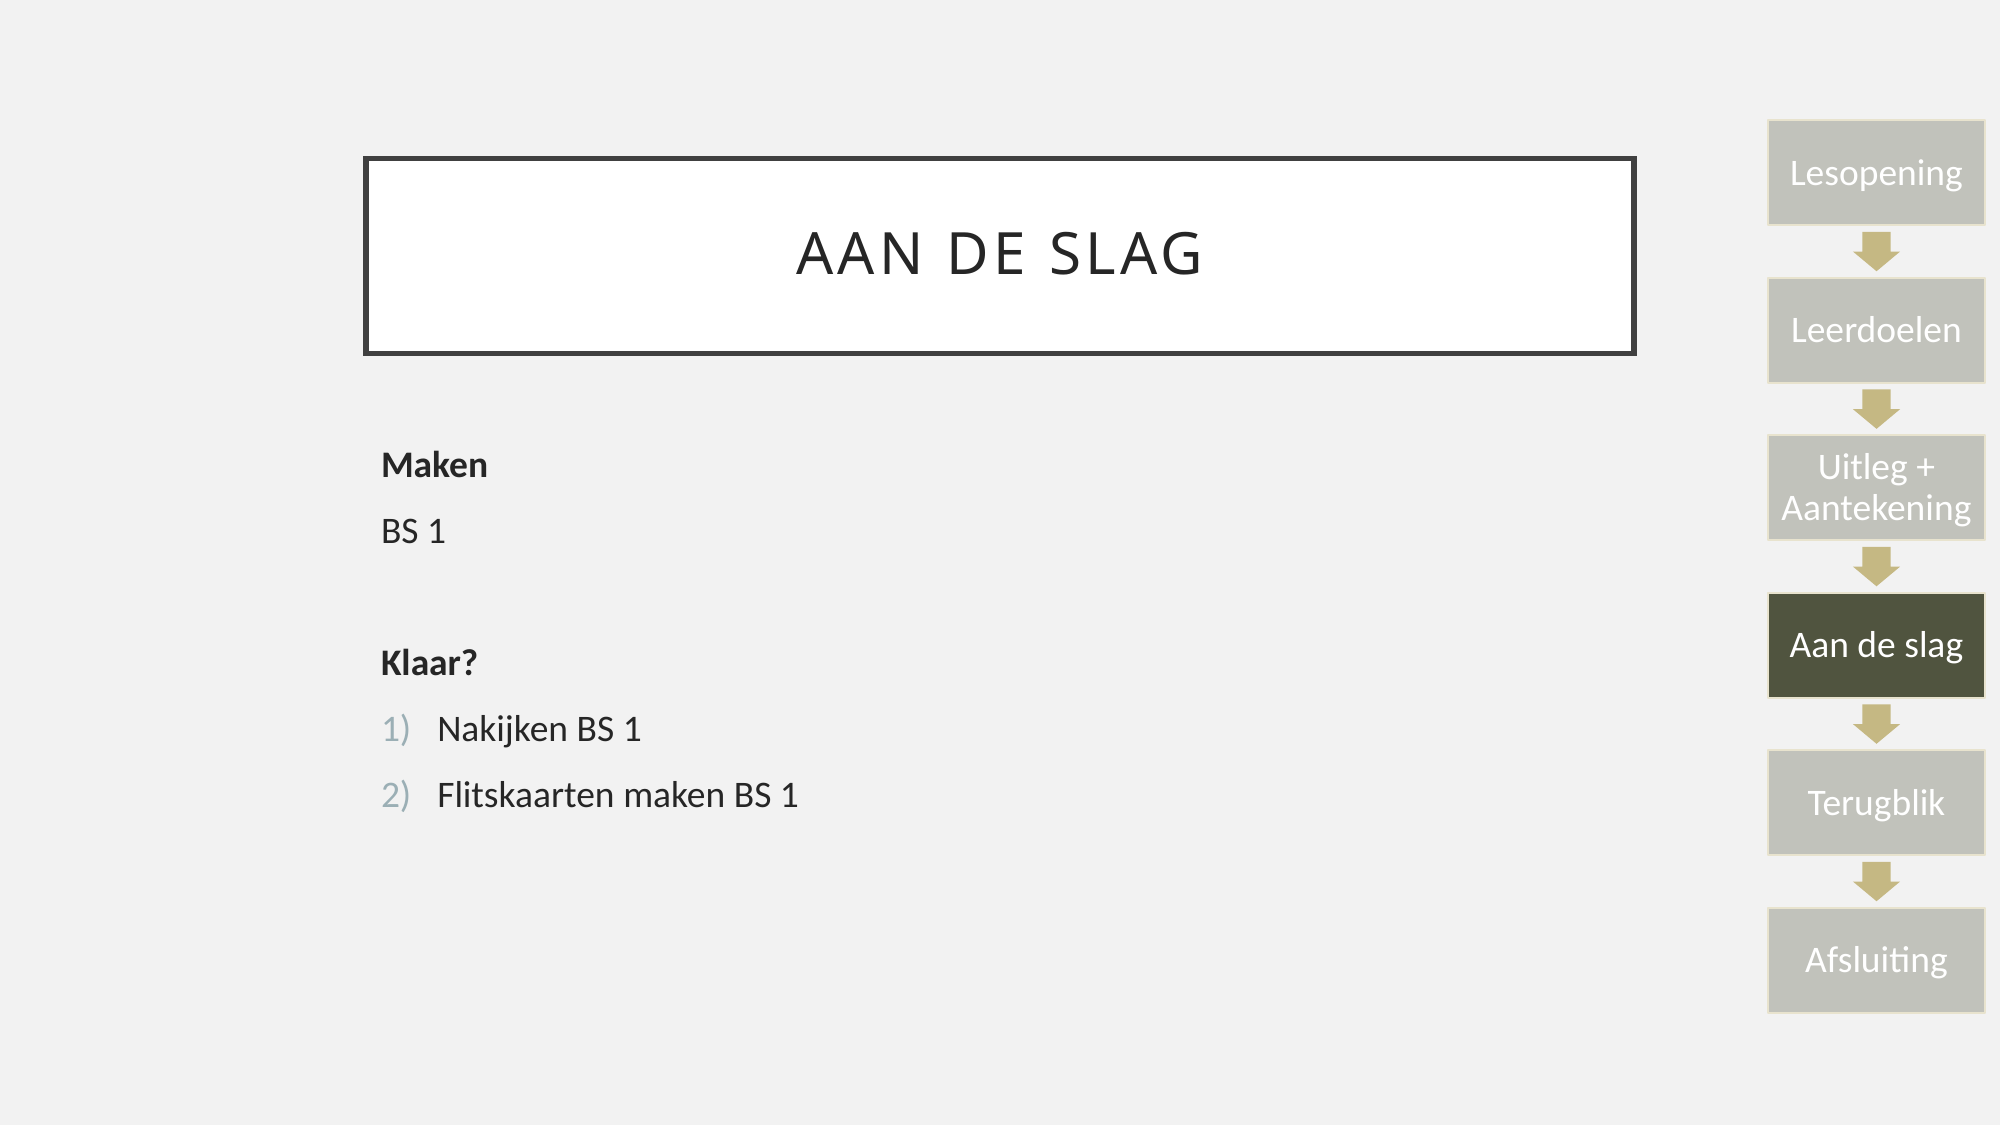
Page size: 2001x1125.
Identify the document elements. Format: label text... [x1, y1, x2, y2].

title Aan de slag [363, 156, 1637, 356]
list Maken BS 1 Klaar? Nakijken BS 1 Flitskaarten maken BS 1 [366, 432, 1634, 966]
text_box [1753, 119, 2000, 1014]
